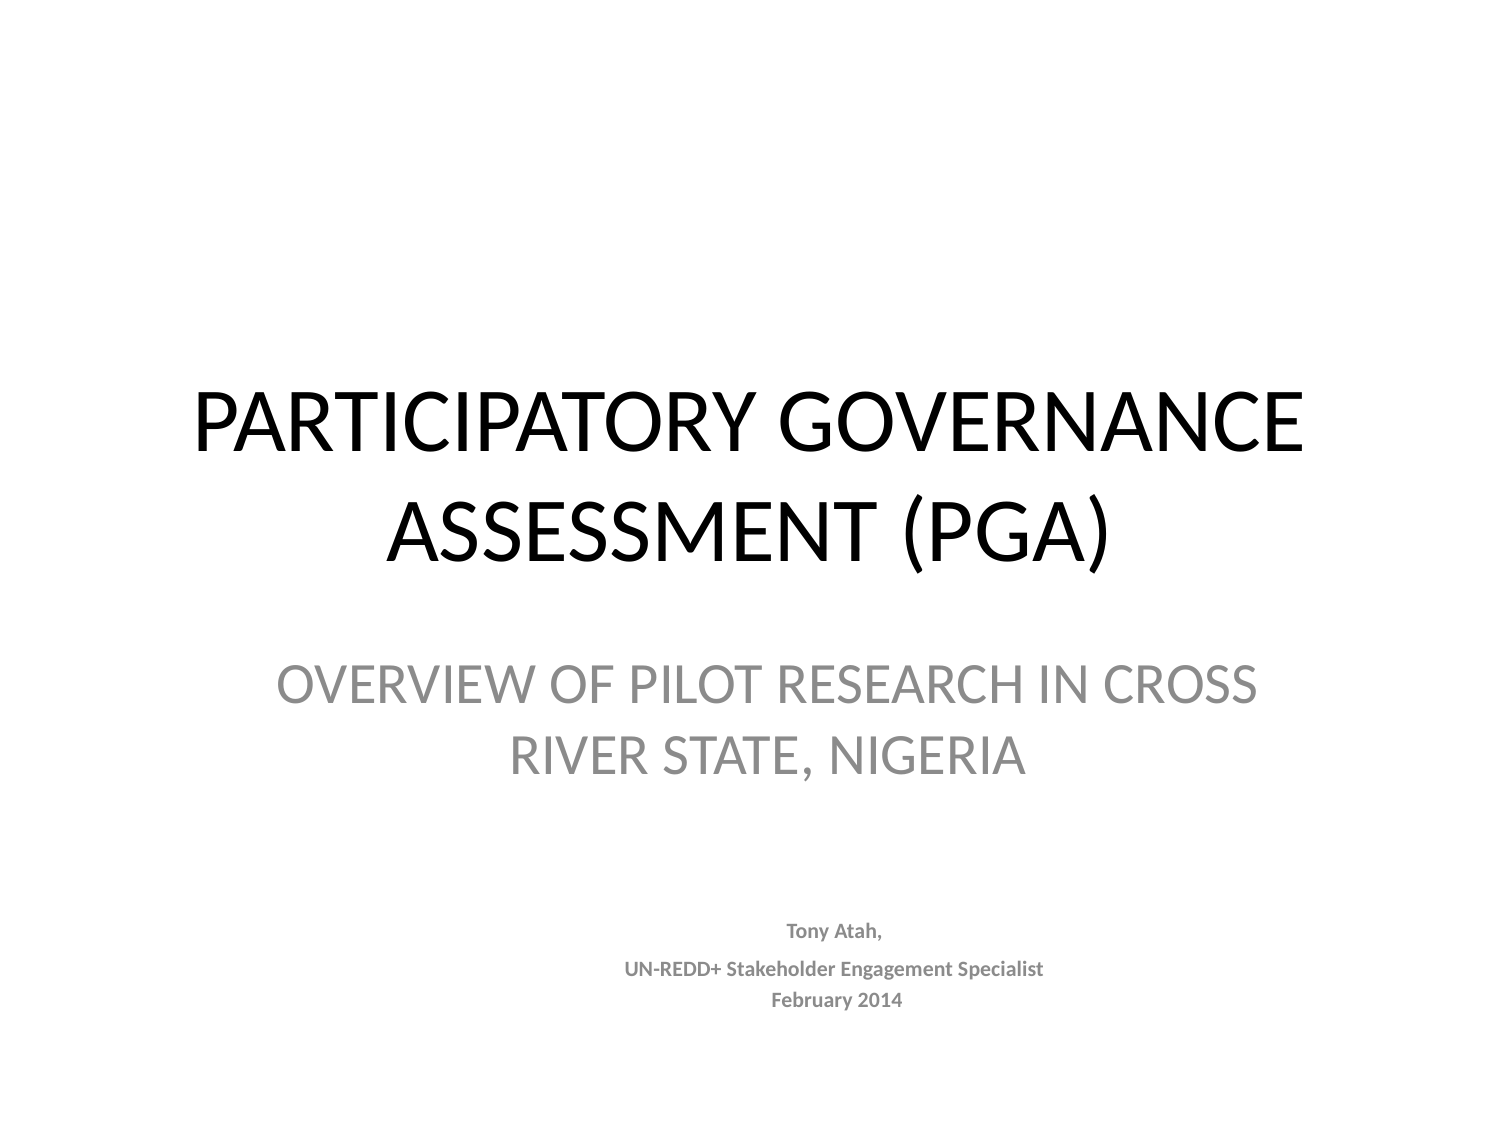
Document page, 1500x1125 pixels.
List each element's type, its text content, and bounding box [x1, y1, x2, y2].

subtitle OVERVIEW OF PILOT RESEARCH IN CROSS RIVER STATE, NIGERIA Tony Atah, UN-REDD+ Stakeholder Engagement Specialist February 2014 [225, 637, 1313, 1020]
title PARTICIPATORY GOVERNANCE ASSESSMENT (PGA) [112, 349, 1388, 591]
